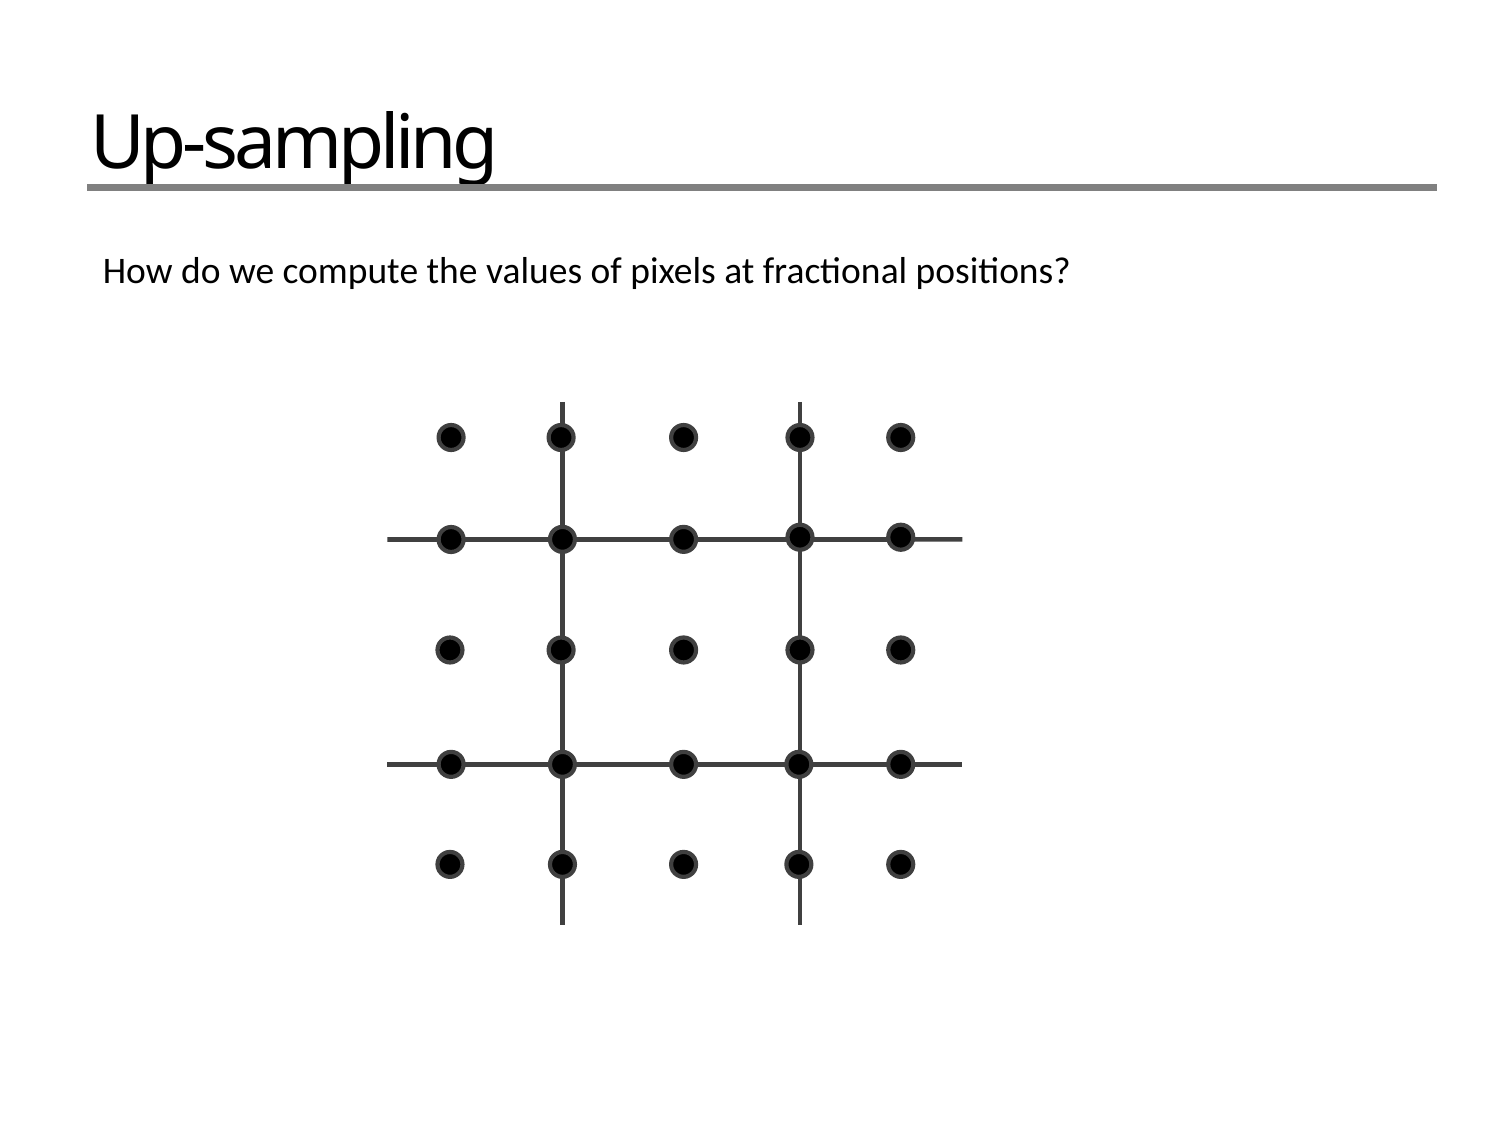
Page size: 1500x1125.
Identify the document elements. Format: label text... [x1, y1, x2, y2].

text_box [804, 423, 815, 452]
text_box [439, 548, 463, 555]
text_box [785, 523, 795, 538]
text_box [886, 635, 916, 665]
text_box [785, 636, 795, 664]
text_box [886, 749, 916, 763]
text_box [435, 635, 465, 665]
text_box [669, 635, 699, 665]
text_box [546, 635, 558, 665]
text_box [436, 422, 466, 453]
text_box [804, 750, 814, 763]
text_box [804, 850, 814, 878]
text_box [889, 773, 913, 779]
text_box [566, 548, 575, 554]
text_box [886, 422, 916, 453]
text_box [886, 522, 916, 538]
text_box [548, 750, 558, 763]
text_box [550, 548, 558, 554]
text_box [435, 849, 465, 879]
text_box [804, 523, 815, 538]
text_box [566, 525, 577, 538]
text_box [547, 850, 558, 879]
text_box How do we compute the values of pixels at fractional positions? [88, 238, 1139, 298]
text_box [784, 750, 795, 763]
text_box [566, 423, 576, 452]
text_box [890, 548, 911, 552]
text_box [548, 525, 558, 538]
text_box [671, 773, 696, 779]
text_box [566, 636, 576, 664]
text_box [671, 548, 696, 554]
text_box [566, 773, 575, 779]
text_box [669, 524, 699, 538]
text_box [669, 849, 699, 879]
text_box [669, 749, 699, 763]
text_box [550, 773, 558, 779]
text_box [436, 749, 466, 763]
text_box [546, 423, 558, 452]
text_box [886, 849, 916, 879]
text_box [566, 850, 578, 879]
text_box Up-sampling [74, 45, 1425, 233]
text_box [439, 773, 463, 779]
text_box [566, 750, 577, 763]
text_box [669, 422, 699, 453]
text_box [436, 524, 466, 538]
text_box [785, 423, 795, 452]
text_box [787, 773, 795, 779]
text_box [804, 635, 815, 664]
text_box [784, 850, 795, 879]
